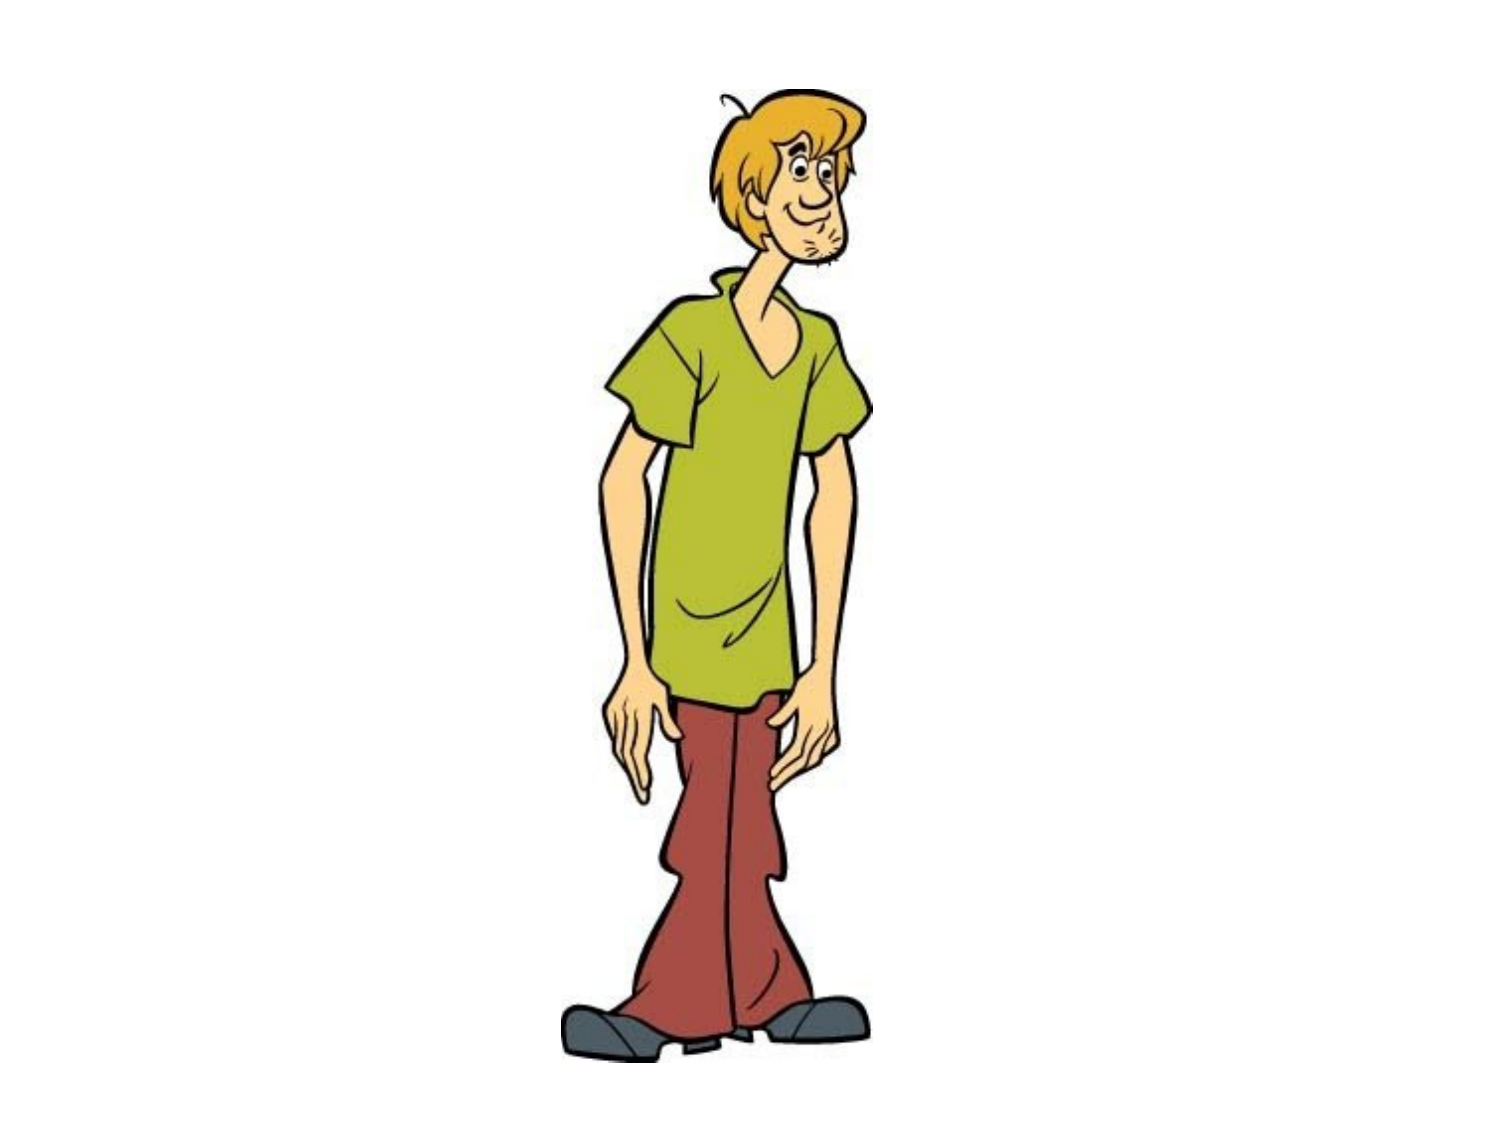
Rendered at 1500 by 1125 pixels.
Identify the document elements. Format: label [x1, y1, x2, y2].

picture [560, 89, 873, 1063]
